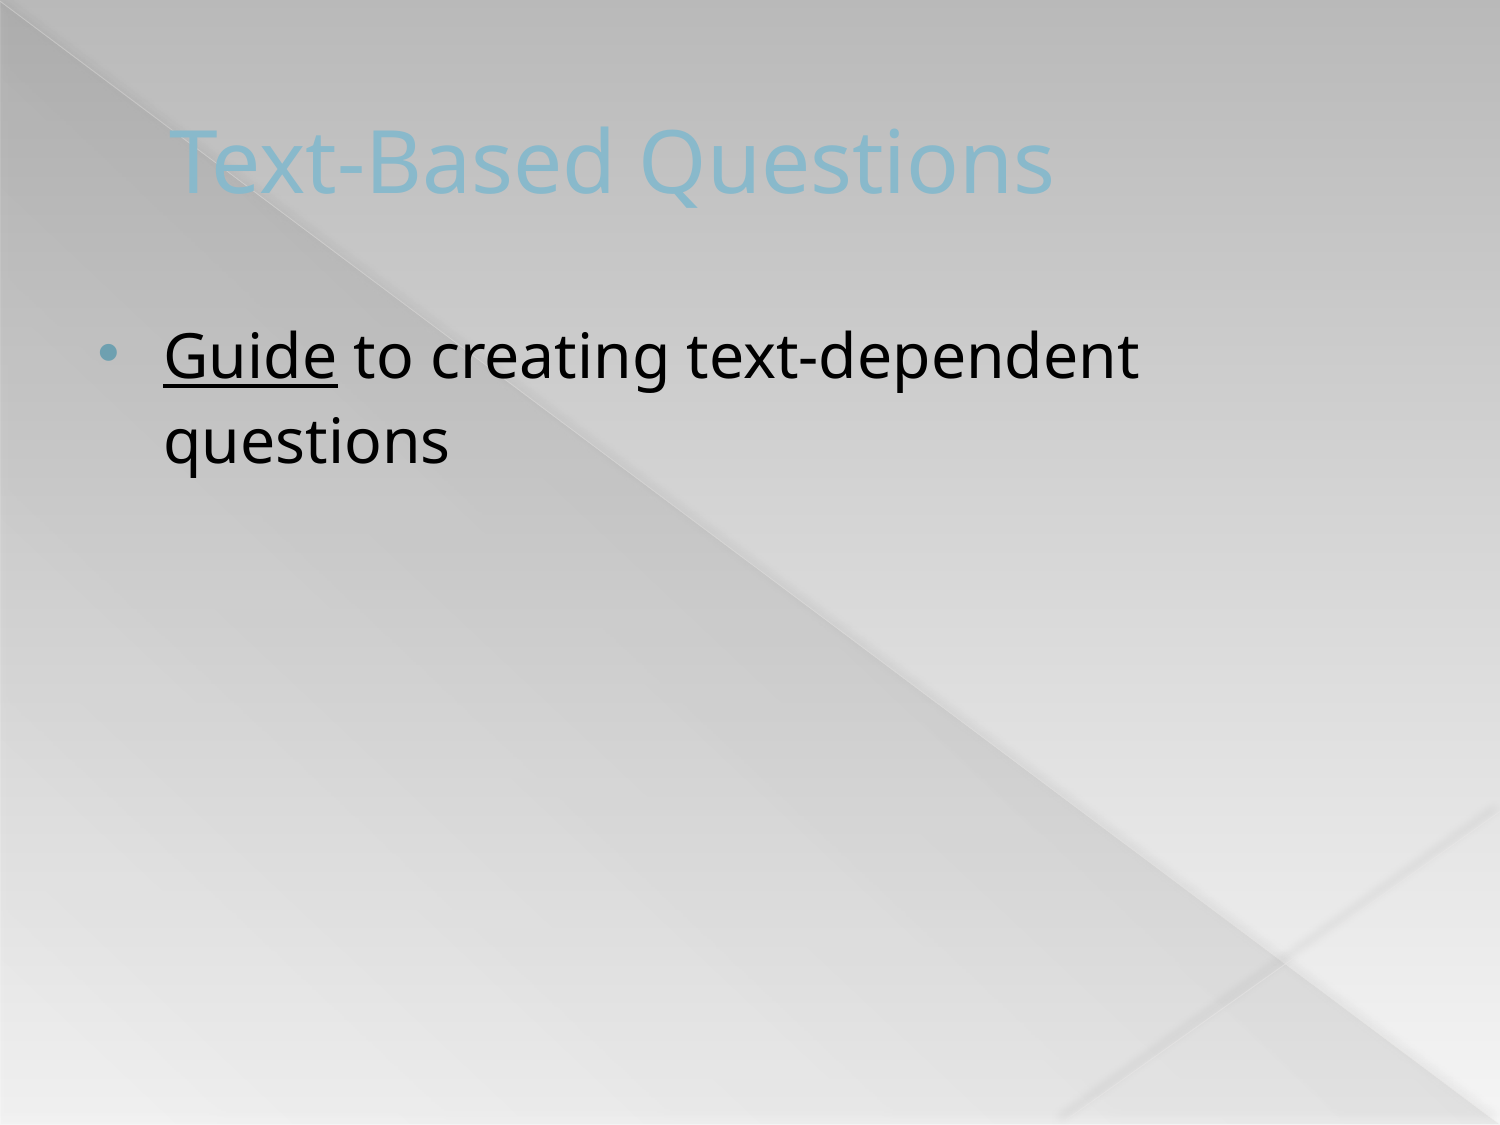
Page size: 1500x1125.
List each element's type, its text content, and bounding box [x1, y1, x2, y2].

title Text-Based Questions [75, 43, 1425, 274]
list Guide to creating text-dependent questions [75, 308, 1425, 1059]
